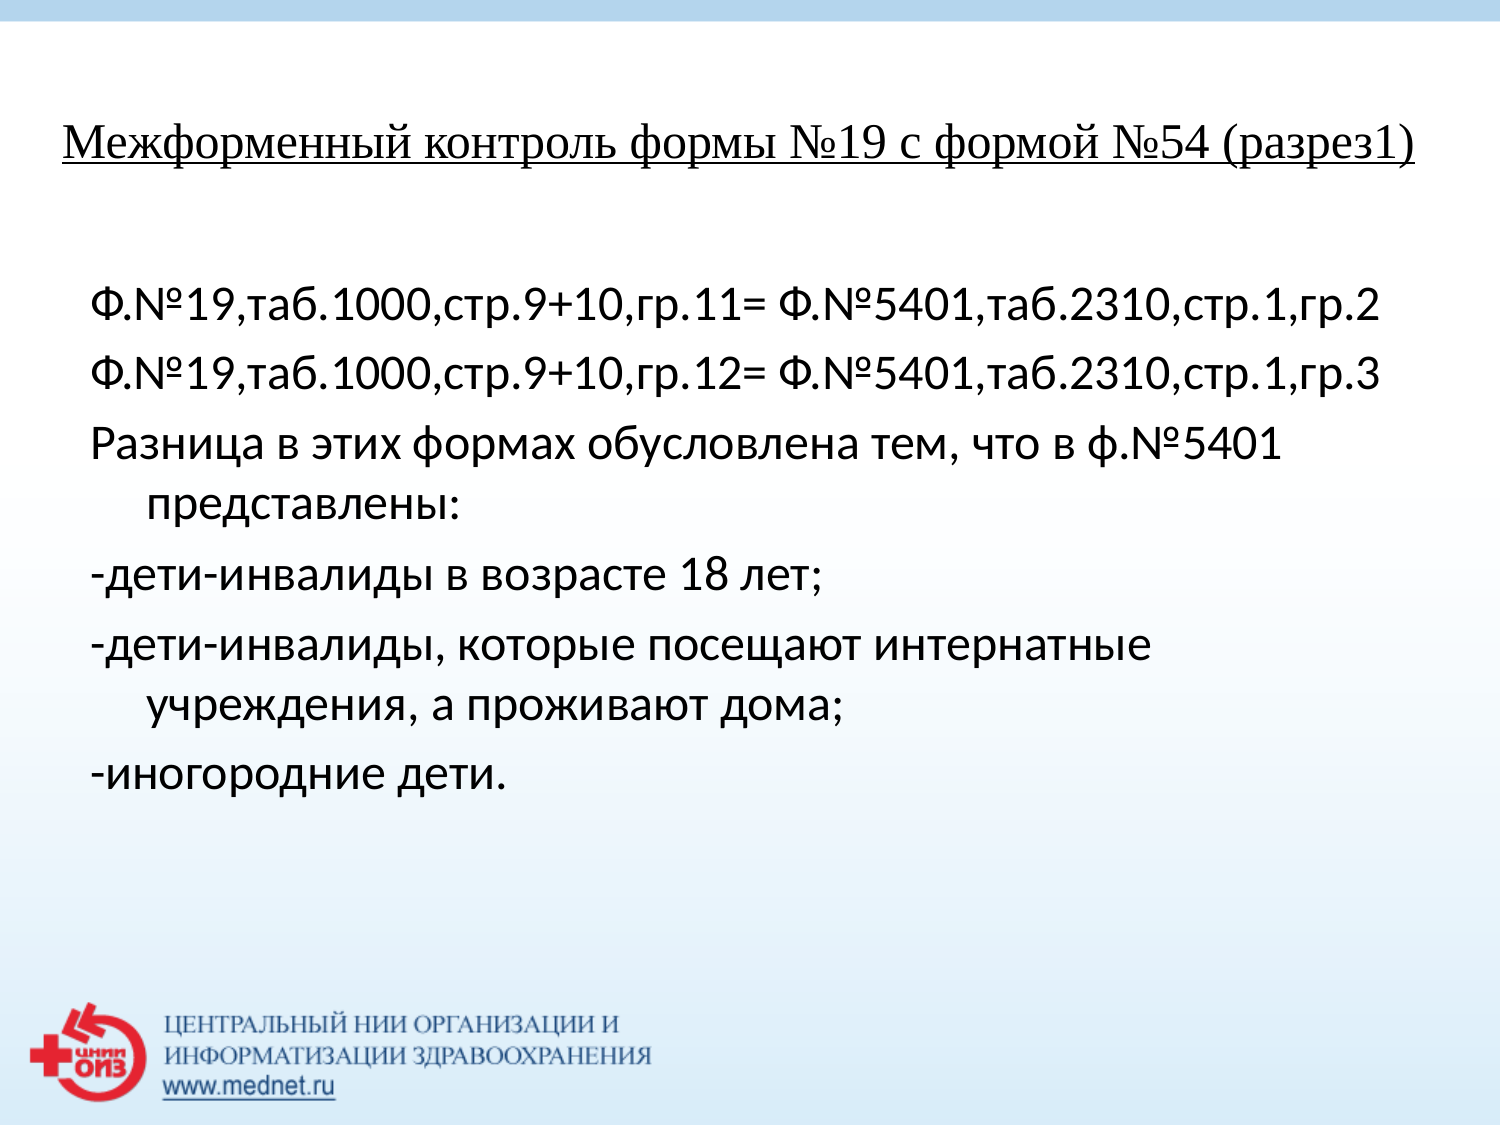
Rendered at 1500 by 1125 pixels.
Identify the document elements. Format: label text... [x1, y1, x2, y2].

picture [0, 0, 1500, 1125]
list Ф.№19,таб.1000,стр.9+10,гр.11= Ф.№5401,таб.2310,стр.1,гр.2 Ф.№19,таб.1000,стр.9+10,гр.12= Ф.№5401,таб.2310,стр.1,гр.3 Разница в этих формах обусловлена тем, что в ф.№5401 представлены: -дети-инвалиды в возрасте 18 лет; -дети-инвалиды, которые посещают интернатные учреждения, а проживают дома; -иногородние дети. [75, 262, 1425, 1005]
title Межформенный контроль формы №19 с формой №54 (разрез1) [46, 45, 1454, 233]
